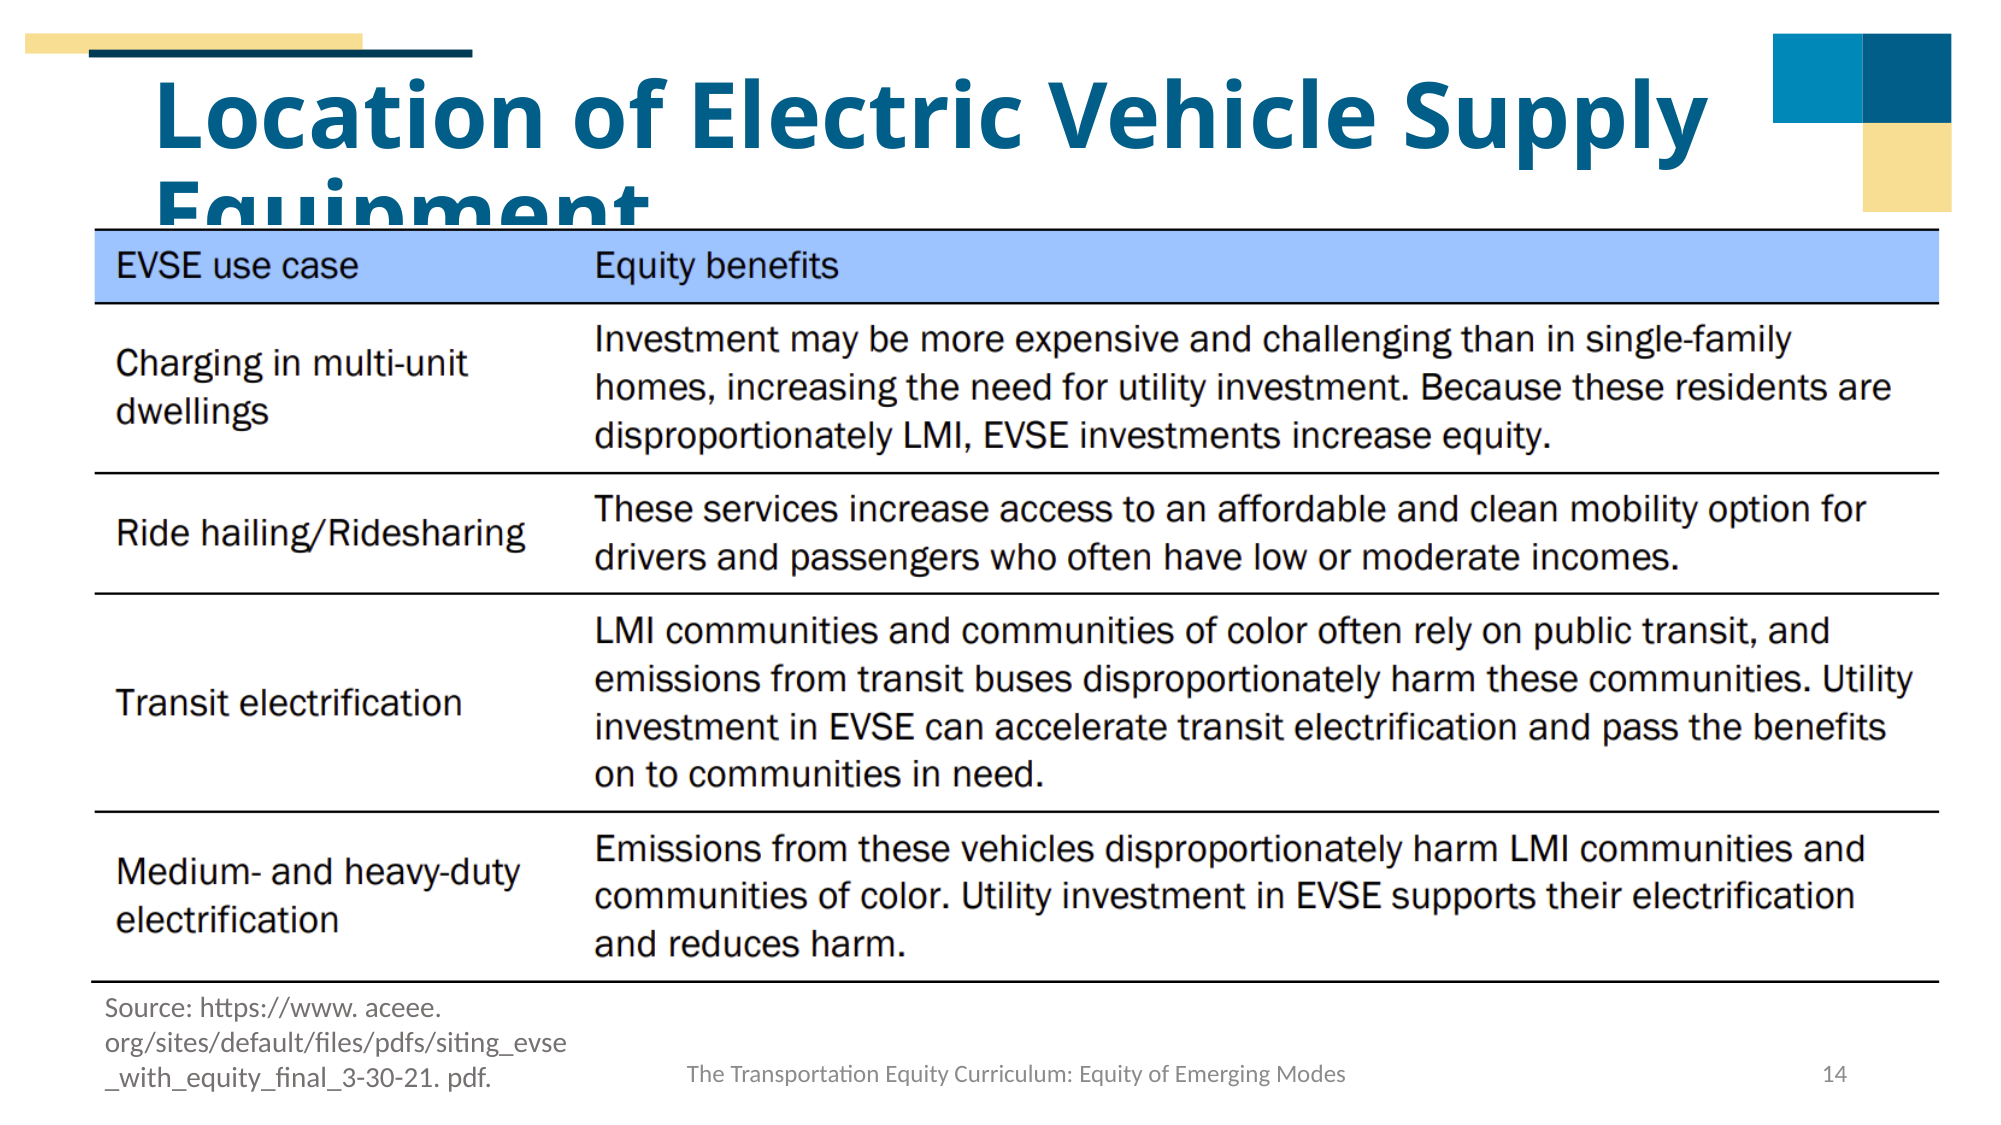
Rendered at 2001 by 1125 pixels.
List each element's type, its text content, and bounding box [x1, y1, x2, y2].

text_box Source: https://www. aceee. org/sites/default/files/pdfs/siting_evse_with_equity_final_3-30-21. pdf. [90, 983, 583, 1101]
picture [90, 225, 1945, 983]
footer The Transportation Equity Curriculum: Equity of Emerging Modes [662, 1042, 1372, 1103]
title Location of Electric Vehicle Supply Equipment [137, 59, 1863, 225]
slide_number 14 [1412, 1042, 1863, 1103]
